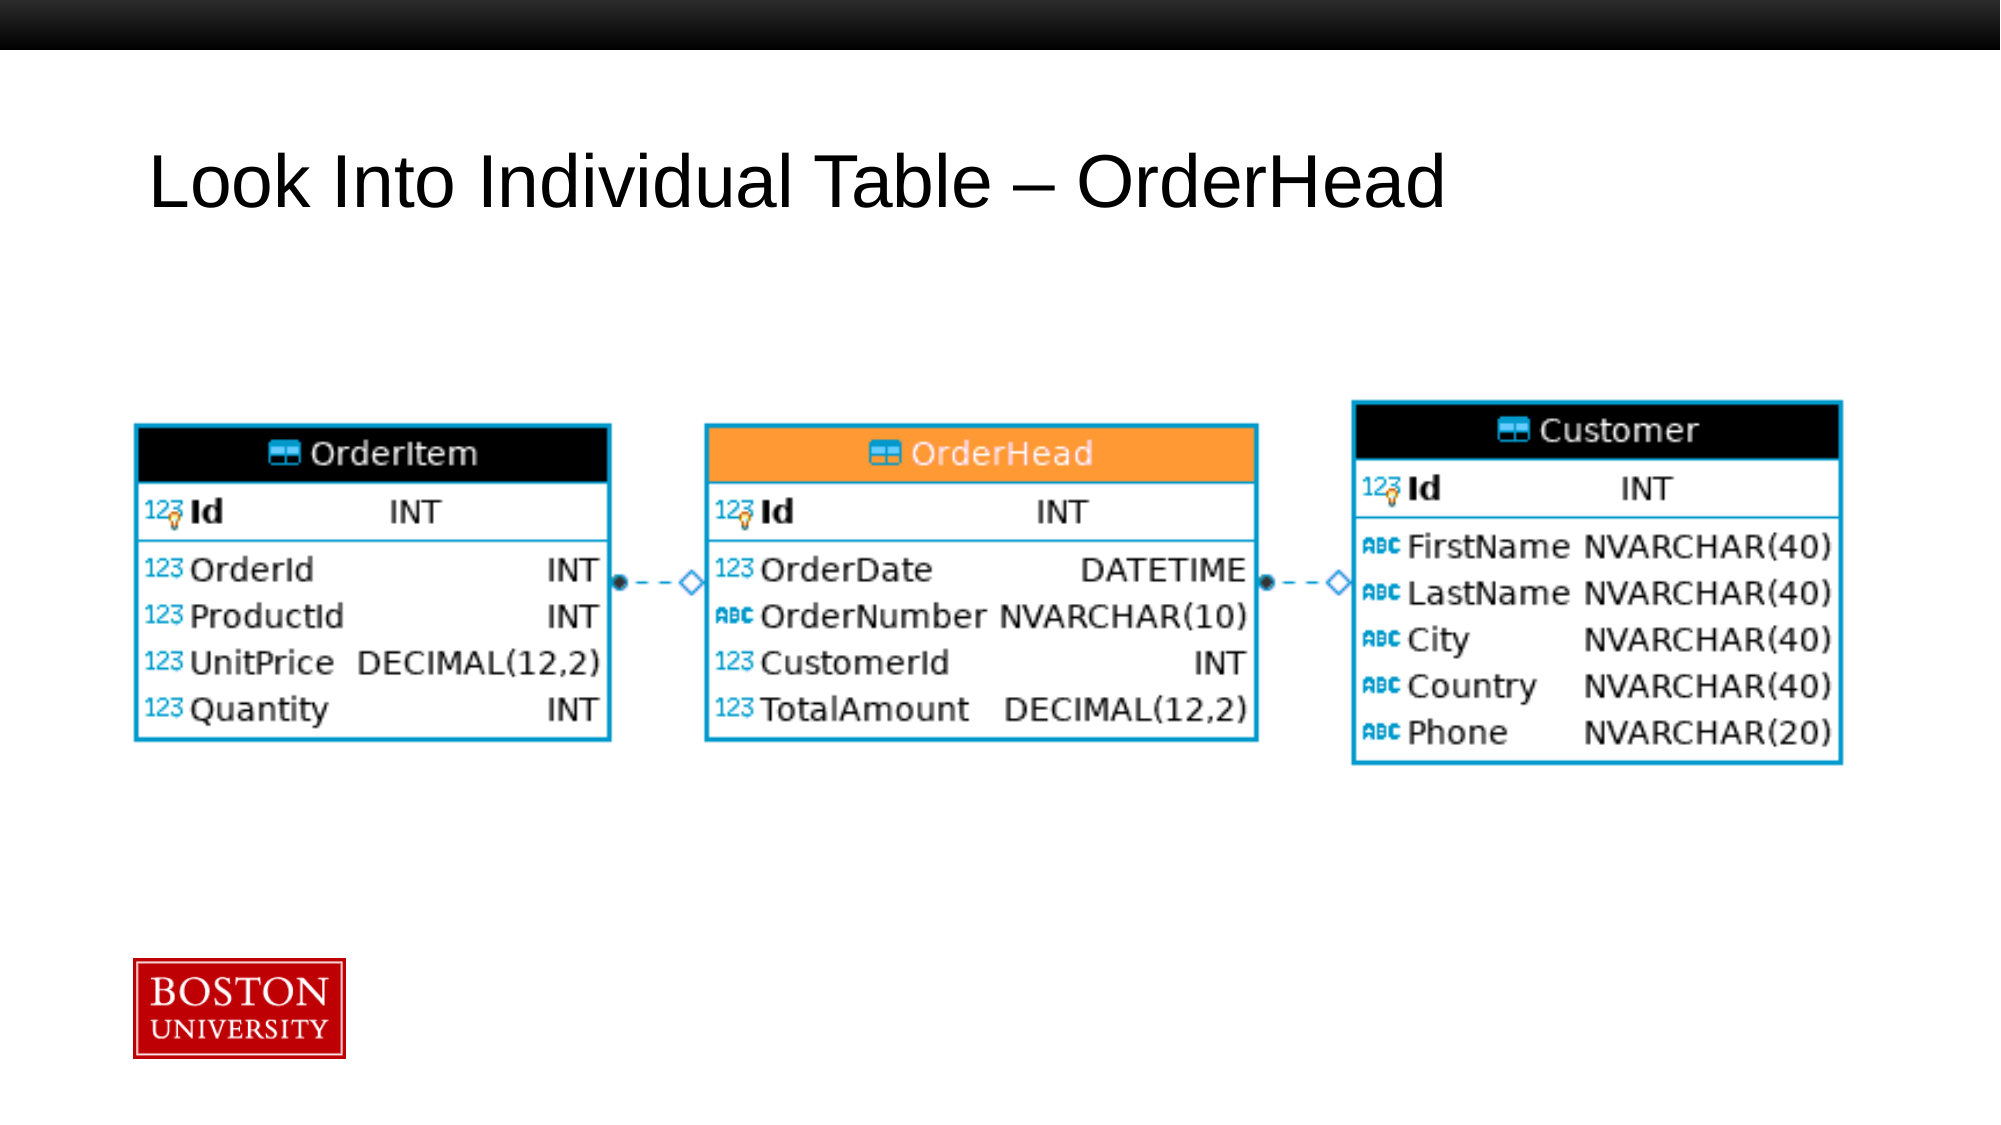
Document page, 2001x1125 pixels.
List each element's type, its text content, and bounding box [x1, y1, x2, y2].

picture [133, 958, 346, 1059]
picture [65, 331, 1867, 789]
title Look Into Individual Table – OrderHead [133, 125, 1867, 238]
list [133, 304, 1922, 893]
